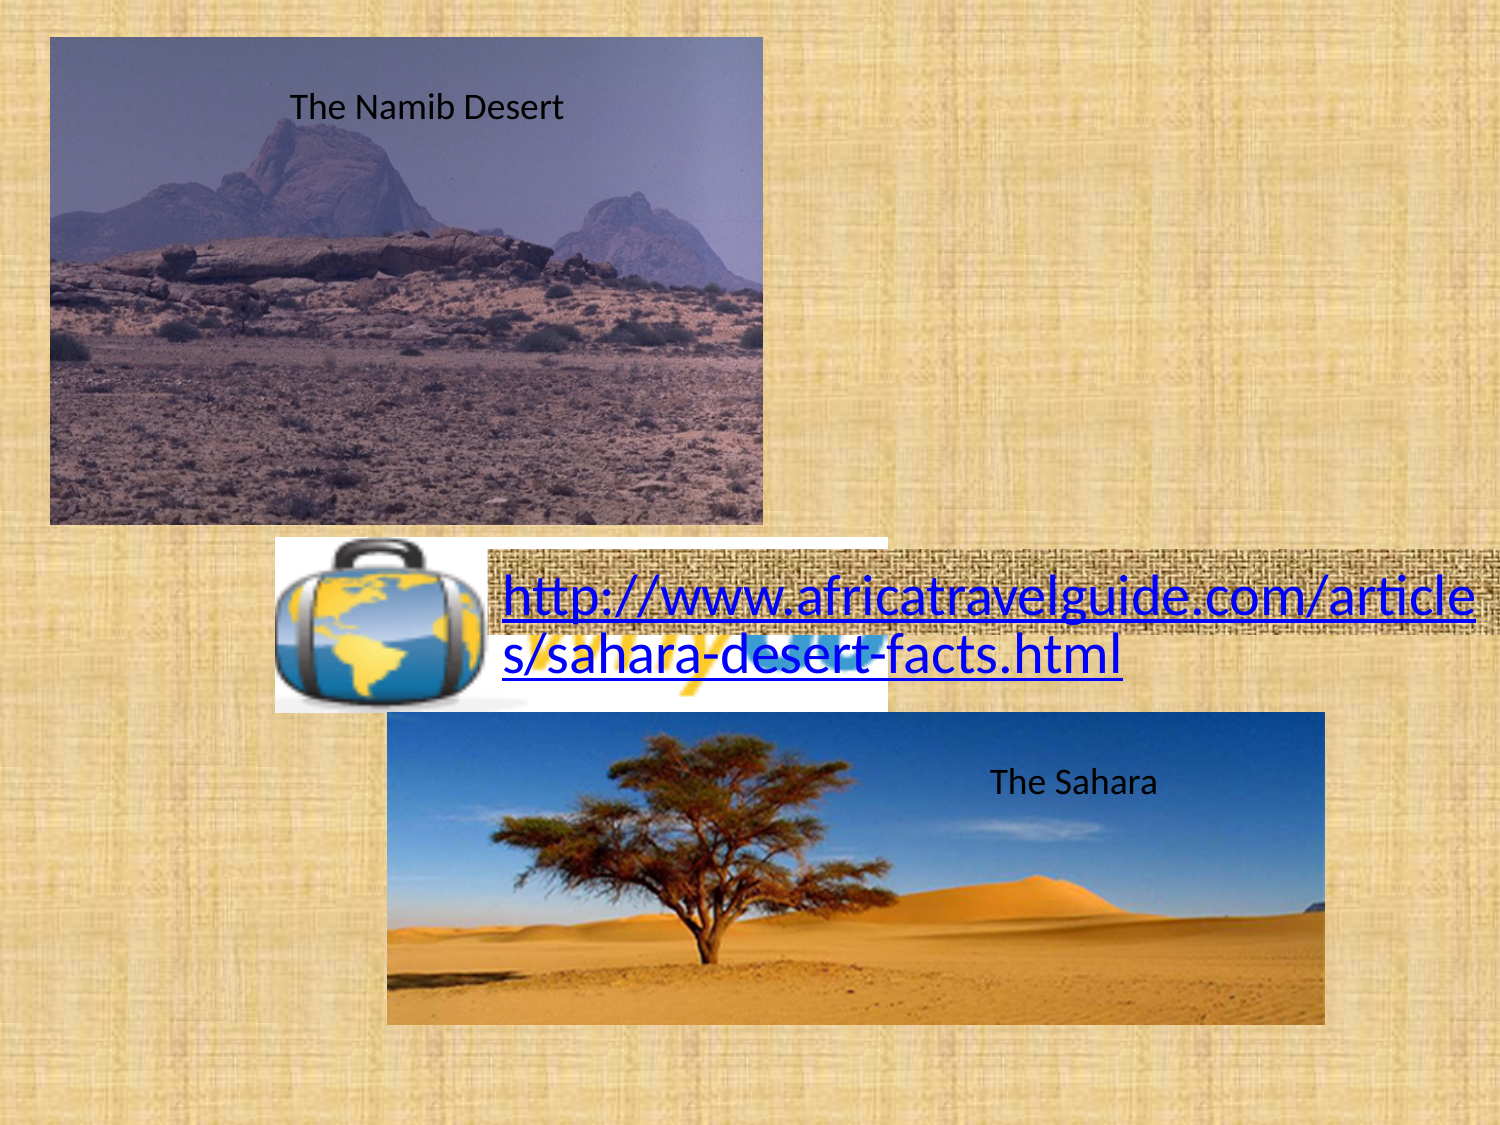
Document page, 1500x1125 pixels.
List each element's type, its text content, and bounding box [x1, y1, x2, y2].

text_box http://www.africatravelguide.com/articles/sahara-desert-facts.html [891, 549, 1500, 635]
picture [0, 0, 1500, 1125]
